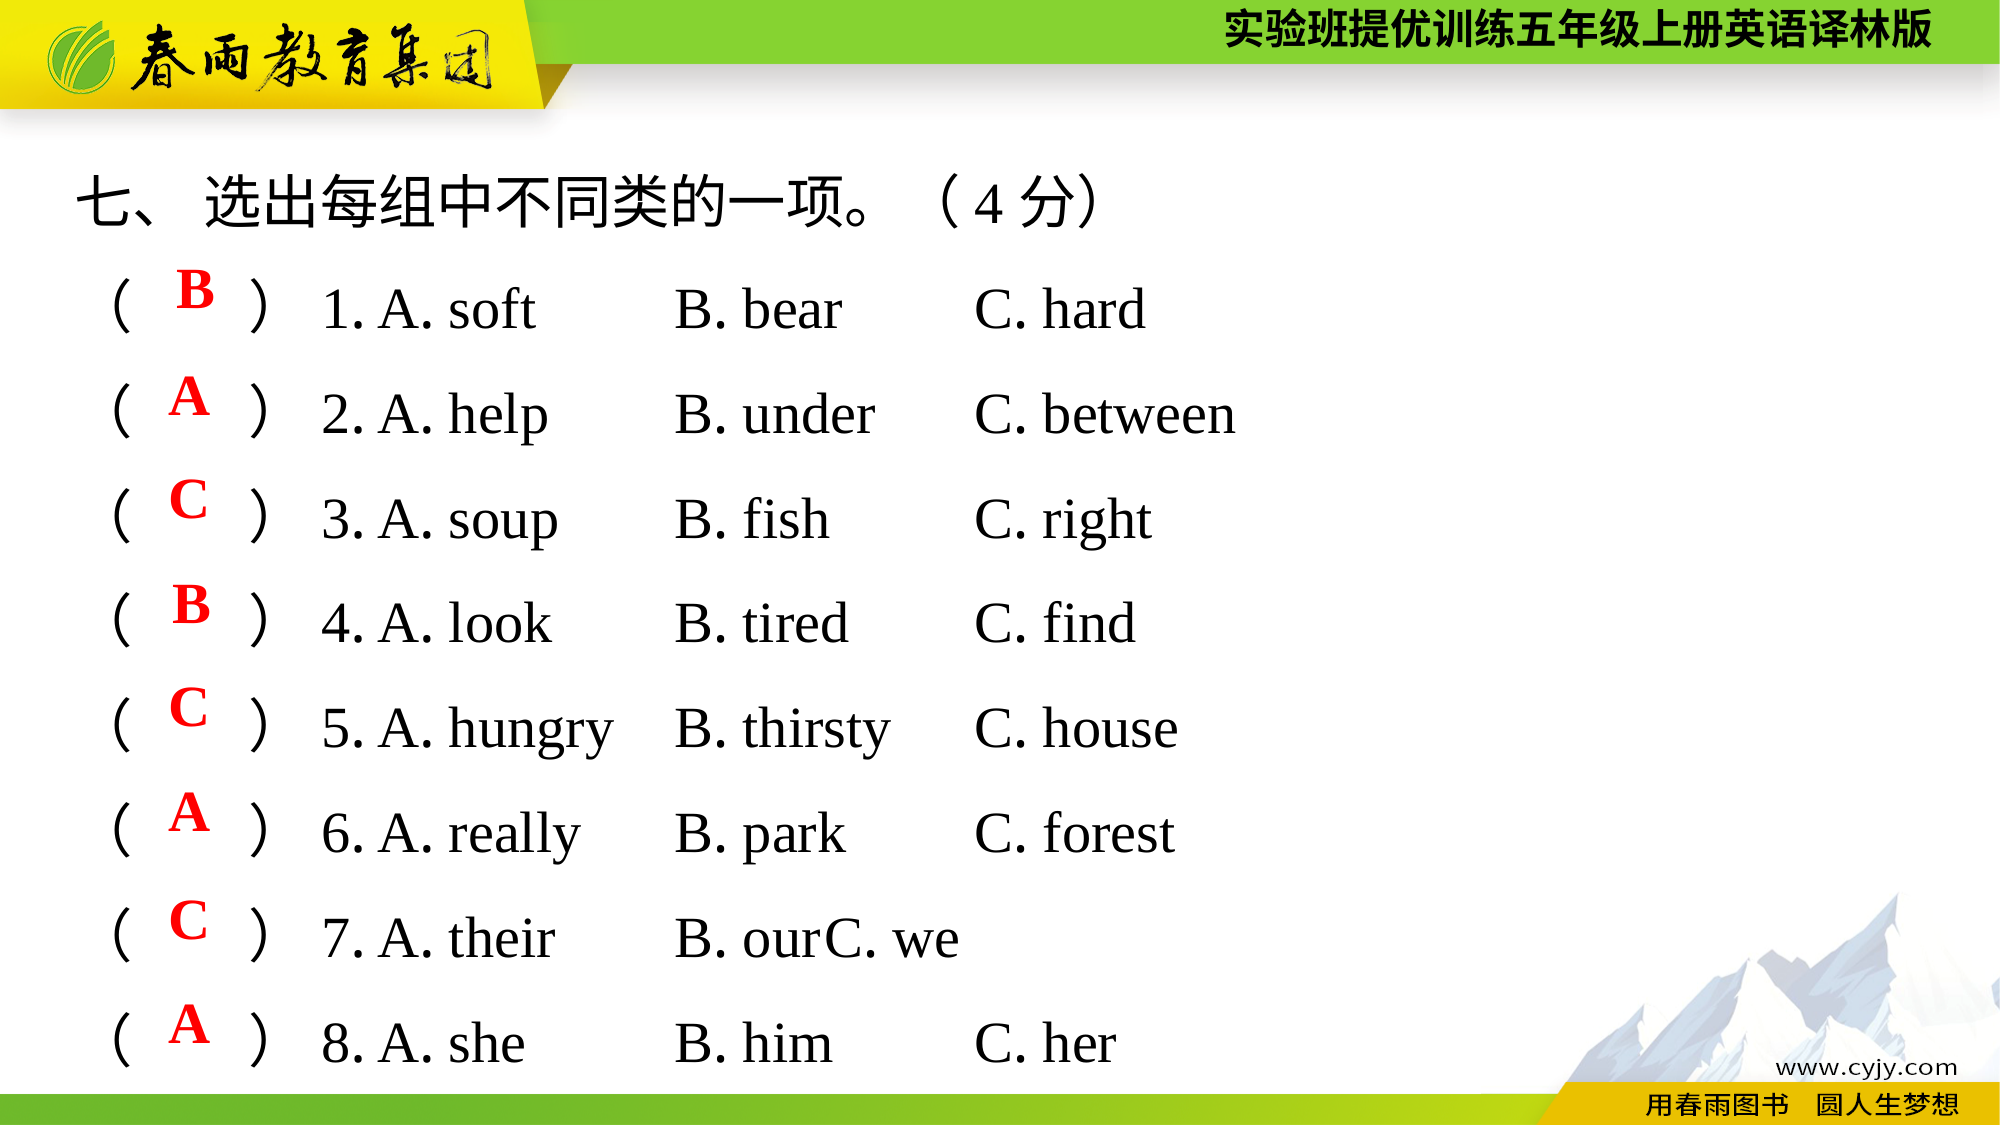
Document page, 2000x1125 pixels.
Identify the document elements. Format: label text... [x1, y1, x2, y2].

text_box A [153, 977, 226, 1063]
text_box A [154, 766, 226, 851]
text_box B [161, 243, 231, 328]
text_box C [153, 661, 226, 746]
text_box C [154, 452, 226, 537]
text_box B [158, 557, 227, 643]
text_box C [153, 873, 226, 959]
list 七、 选出每组中不同类的一项。（4分） （ ）1. A. soft B. bear C. hard （ ）2. A. help B. under C. between （ ）3. A. soup B. fish C. right （ ）4. A. look B. tired C. find （ ）5. A. hungry B. thirsty C. house （ ）6. A. really B. park C. forest （ ）7. A. their B. our C. we （ ）8. A. she B. him C. her [59, 122, 1944, 1092]
text_box A [154, 349, 226, 435]
picture [0, 0, 2000, 1125]
